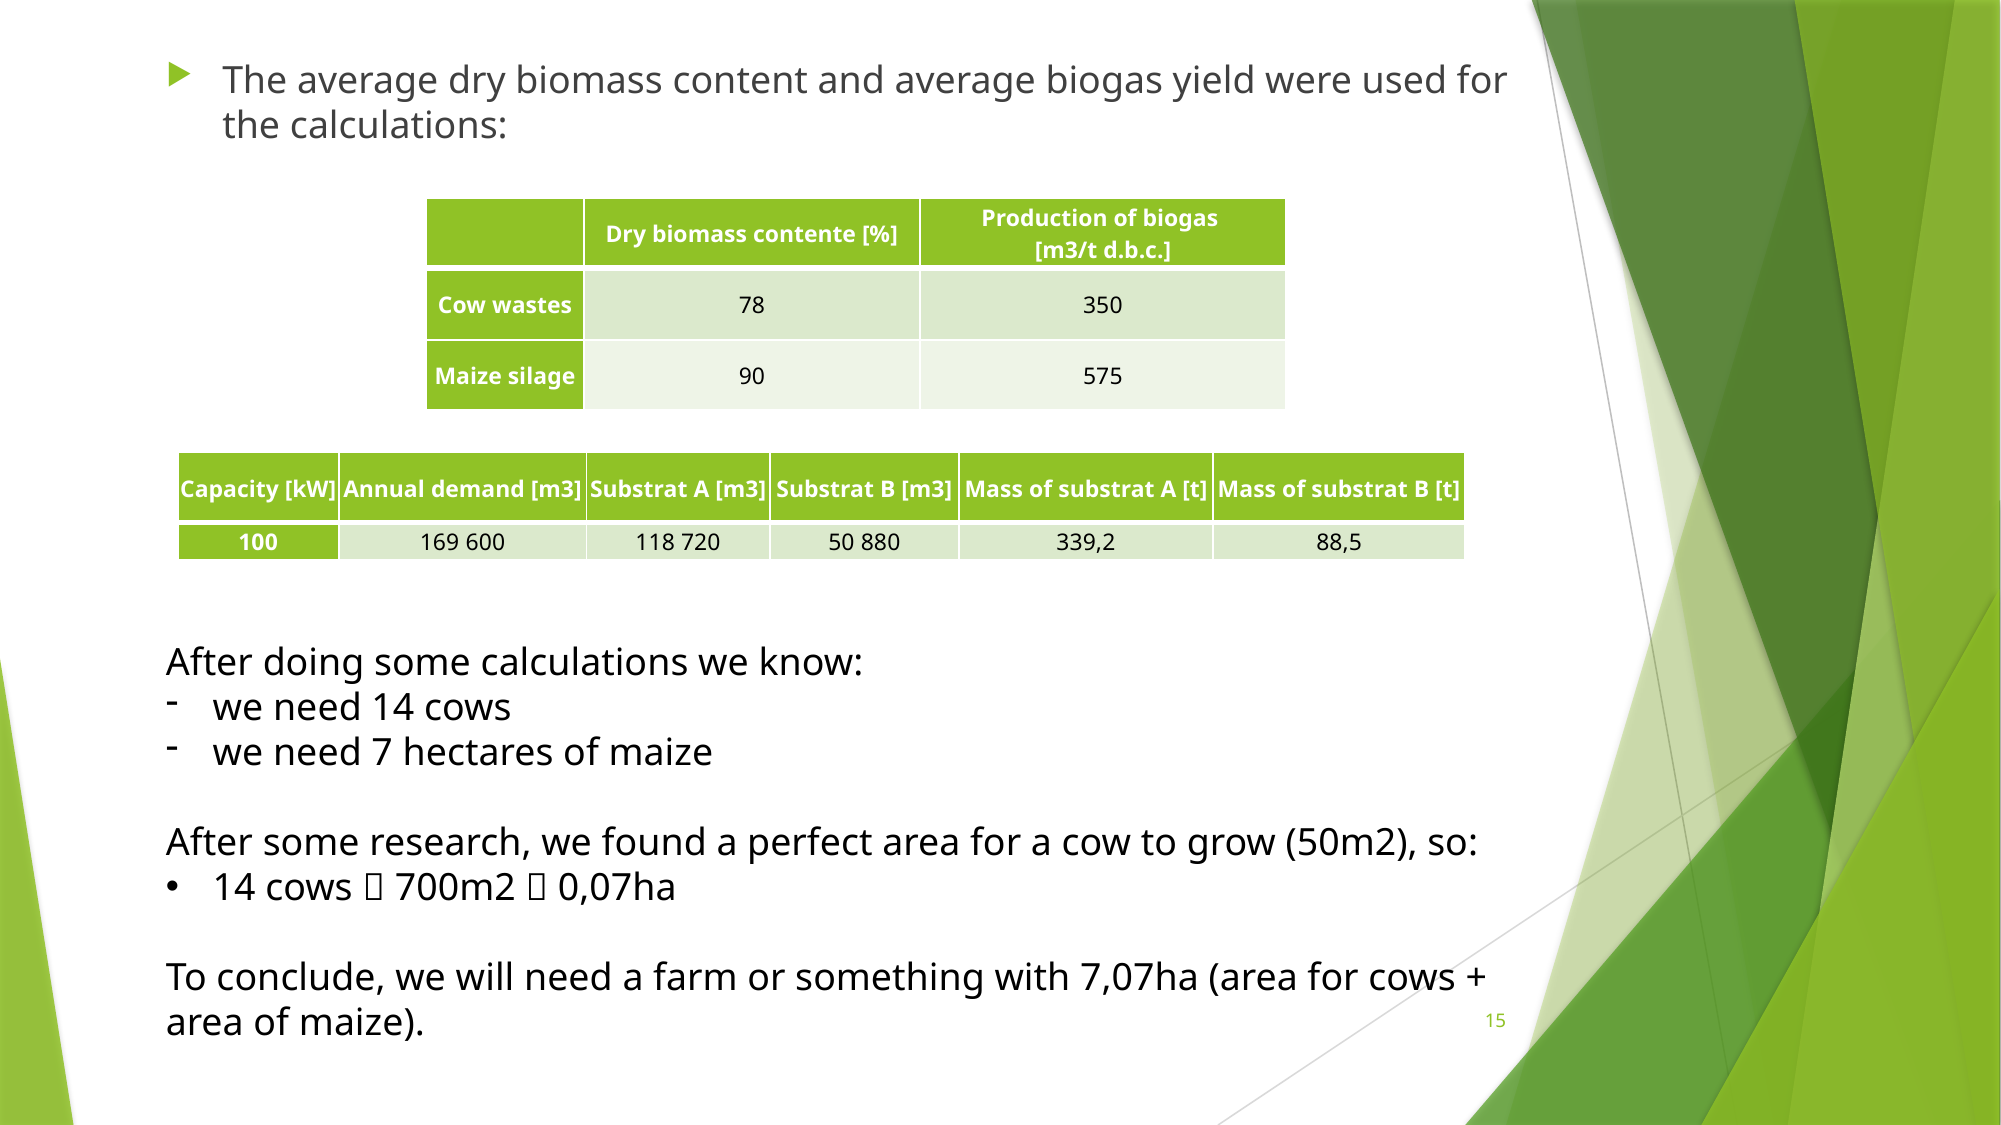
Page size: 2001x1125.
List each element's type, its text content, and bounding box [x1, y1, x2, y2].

table_cell 78 [585, 271, 919, 339]
table_header Capacity [kW] [179, 453, 338, 520]
table_header Substrat B [m3] [771, 453, 958, 520]
table_cell 90 [585, 341, 919, 409]
table_header Mass of substrat B [t] [1214, 453, 1464, 520]
table_header [427, 199, 583, 265]
text_box After doing some calculations we know: we need 14 cows we need 7 hectares of maize After some research, we found a perfect area for a cow to grow (50m2), so: 14 cows  700m2  0,07ha To conclude, we will need a farm or something with 7,07ha (area for cows + area of maize). [151, 630, 1562, 1051]
table_cell Maize silage [427, 341, 583, 409]
table_cell 575 [921, 341, 1285, 409]
table_cell Cow wastes [427, 271, 583, 339]
table_cell 350 [921, 271, 1285, 339]
slide_number 15 [1409, 991, 1522, 1051]
table_header Mass of substrat A [t] [960, 453, 1212, 520]
table_cell 118 720 [587, 525, 769, 559]
table_cell 100 [179, 525, 338, 559]
table_header Annual demand [m3] [340, 453, 586, 520]
table_header Production of biogas [m3/t d.b.c.] [921, 199, 1285, 265]
table_header Dry biomass contente [%] [585, 199, 919, 265]
table_cell 50 880 [771, 525, 958, 559]
table_cell 339,2 [960, 525, 1212, 559]
list The average dry biomass content and average biogas yield were used for the calculations: [151, 48, 1562, 630]
table_cell 88,5 [1214, 525, 1464, 559]
table_header Substrat A [m3] [587, 453, 769, 520]
text_box [1562, 820, 2000, 896]
table_cell 169 600 [340, 525, 586, 559]
